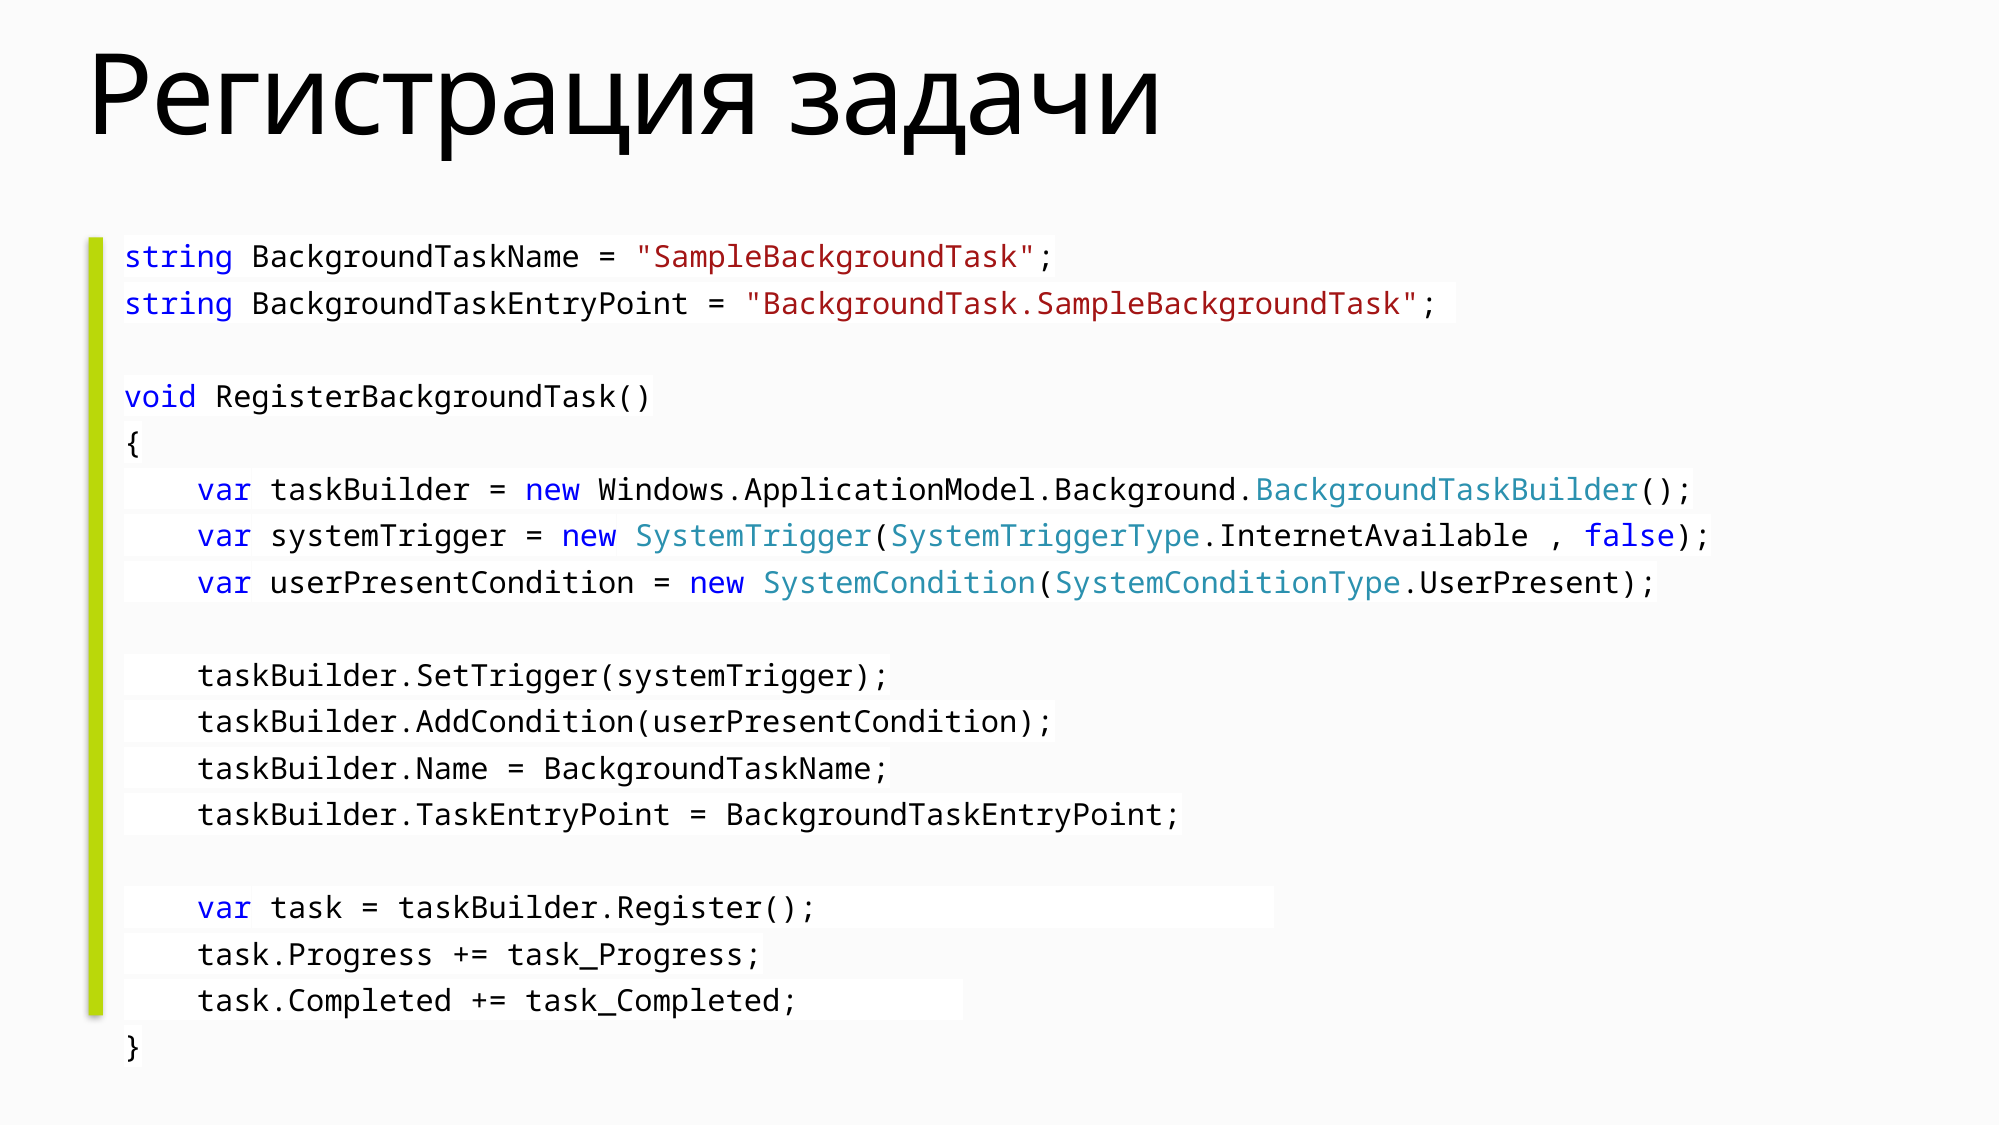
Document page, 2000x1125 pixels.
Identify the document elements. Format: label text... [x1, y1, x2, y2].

title Регистрация задачи [85, 37, 1914, 161]
list string BackgroundTaskName = "SampleBackgroundTask"; string BackgroundTaskEntryPoint = "BackgroundTask.SampleBackgroundTask"; void RegisterBackgroundTask() { var taskBuilder = new Windows.ApplicationModel.Background.BackgroundTaskBuilder(); var systemTrigger = new SystemTrigger(SystemTriggerType.InternetAvailable , false); var userPresentCondition = new SystemCondition(SystemConditionType.UserPresent); taskBuilder.SetTrigger(systemTrigger); taskBuilder.AddCondition(userPresentCondition); taskBuilder.Name = BackgroundTaskName; taskBuilder.TaskEntryPoint = BackgroundTaskEntryPoint; var task = taskBuilder.Register(); task.Progress += task_Progress; task.Completed += task_Completed; } [123, 237, 1914, 1068]
